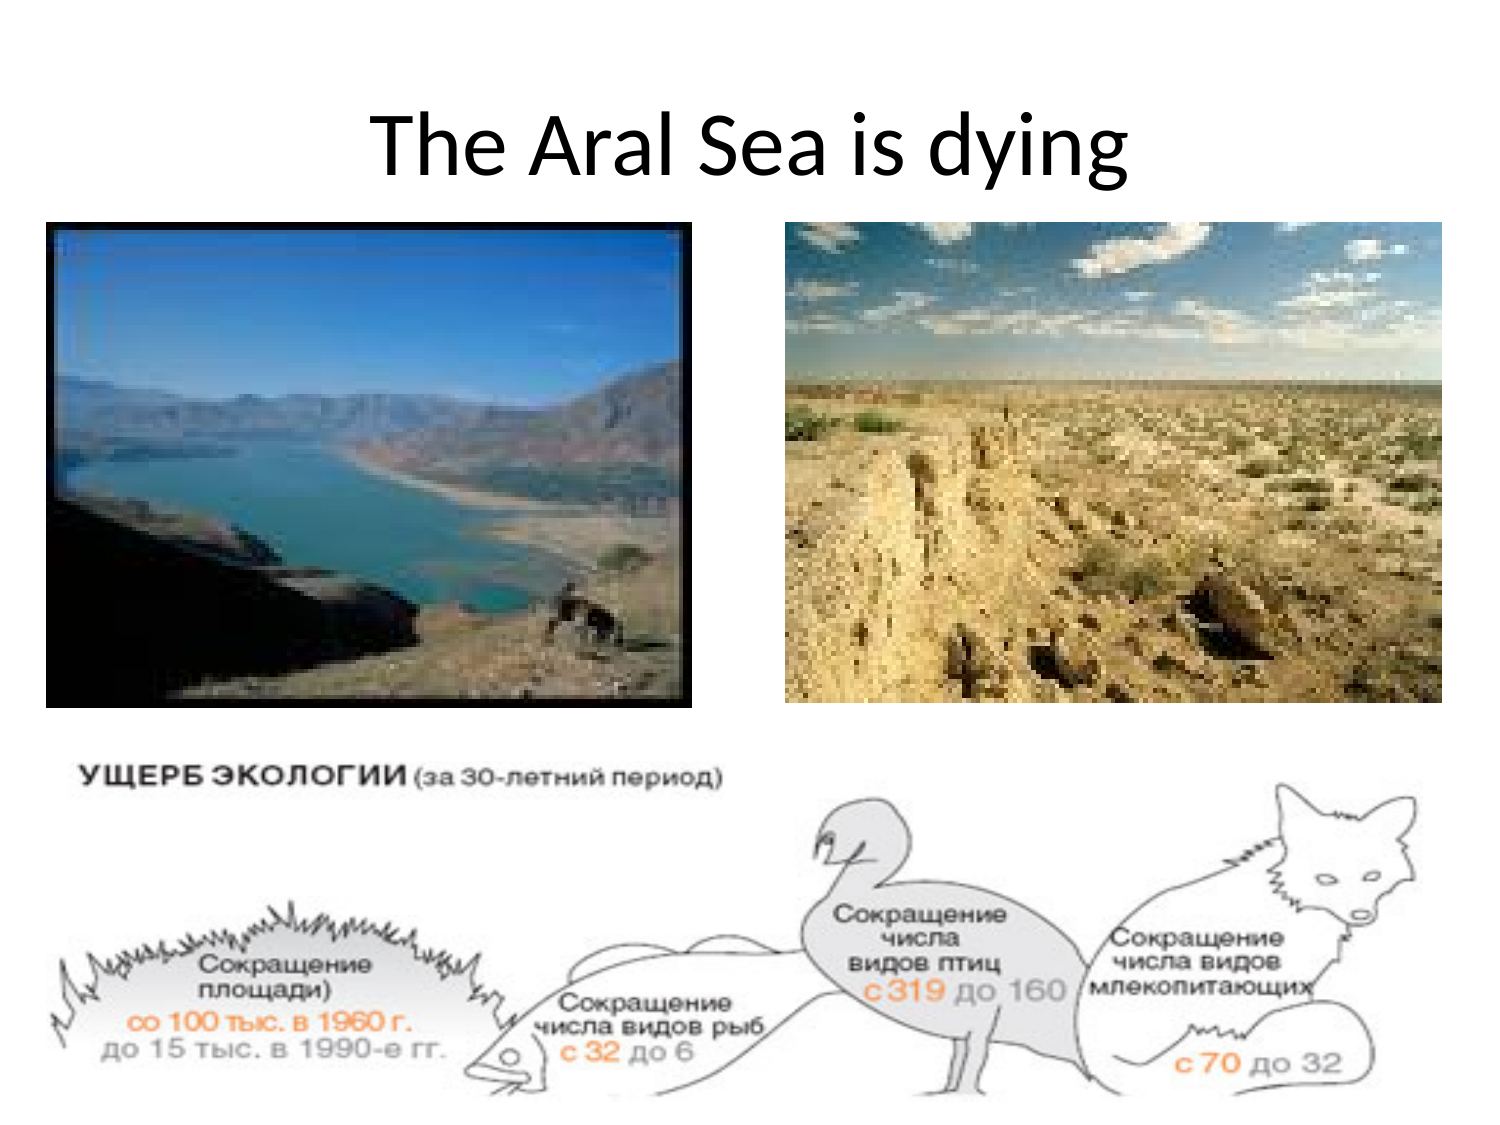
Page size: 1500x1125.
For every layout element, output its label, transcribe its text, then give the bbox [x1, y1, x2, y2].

picture [784, 222, 1442, 704]
picture [46, 222, 692, 709]
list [46, 761, 1424, 1102]
title The Aral Sea is dying [75, 45, 1425, 233]
